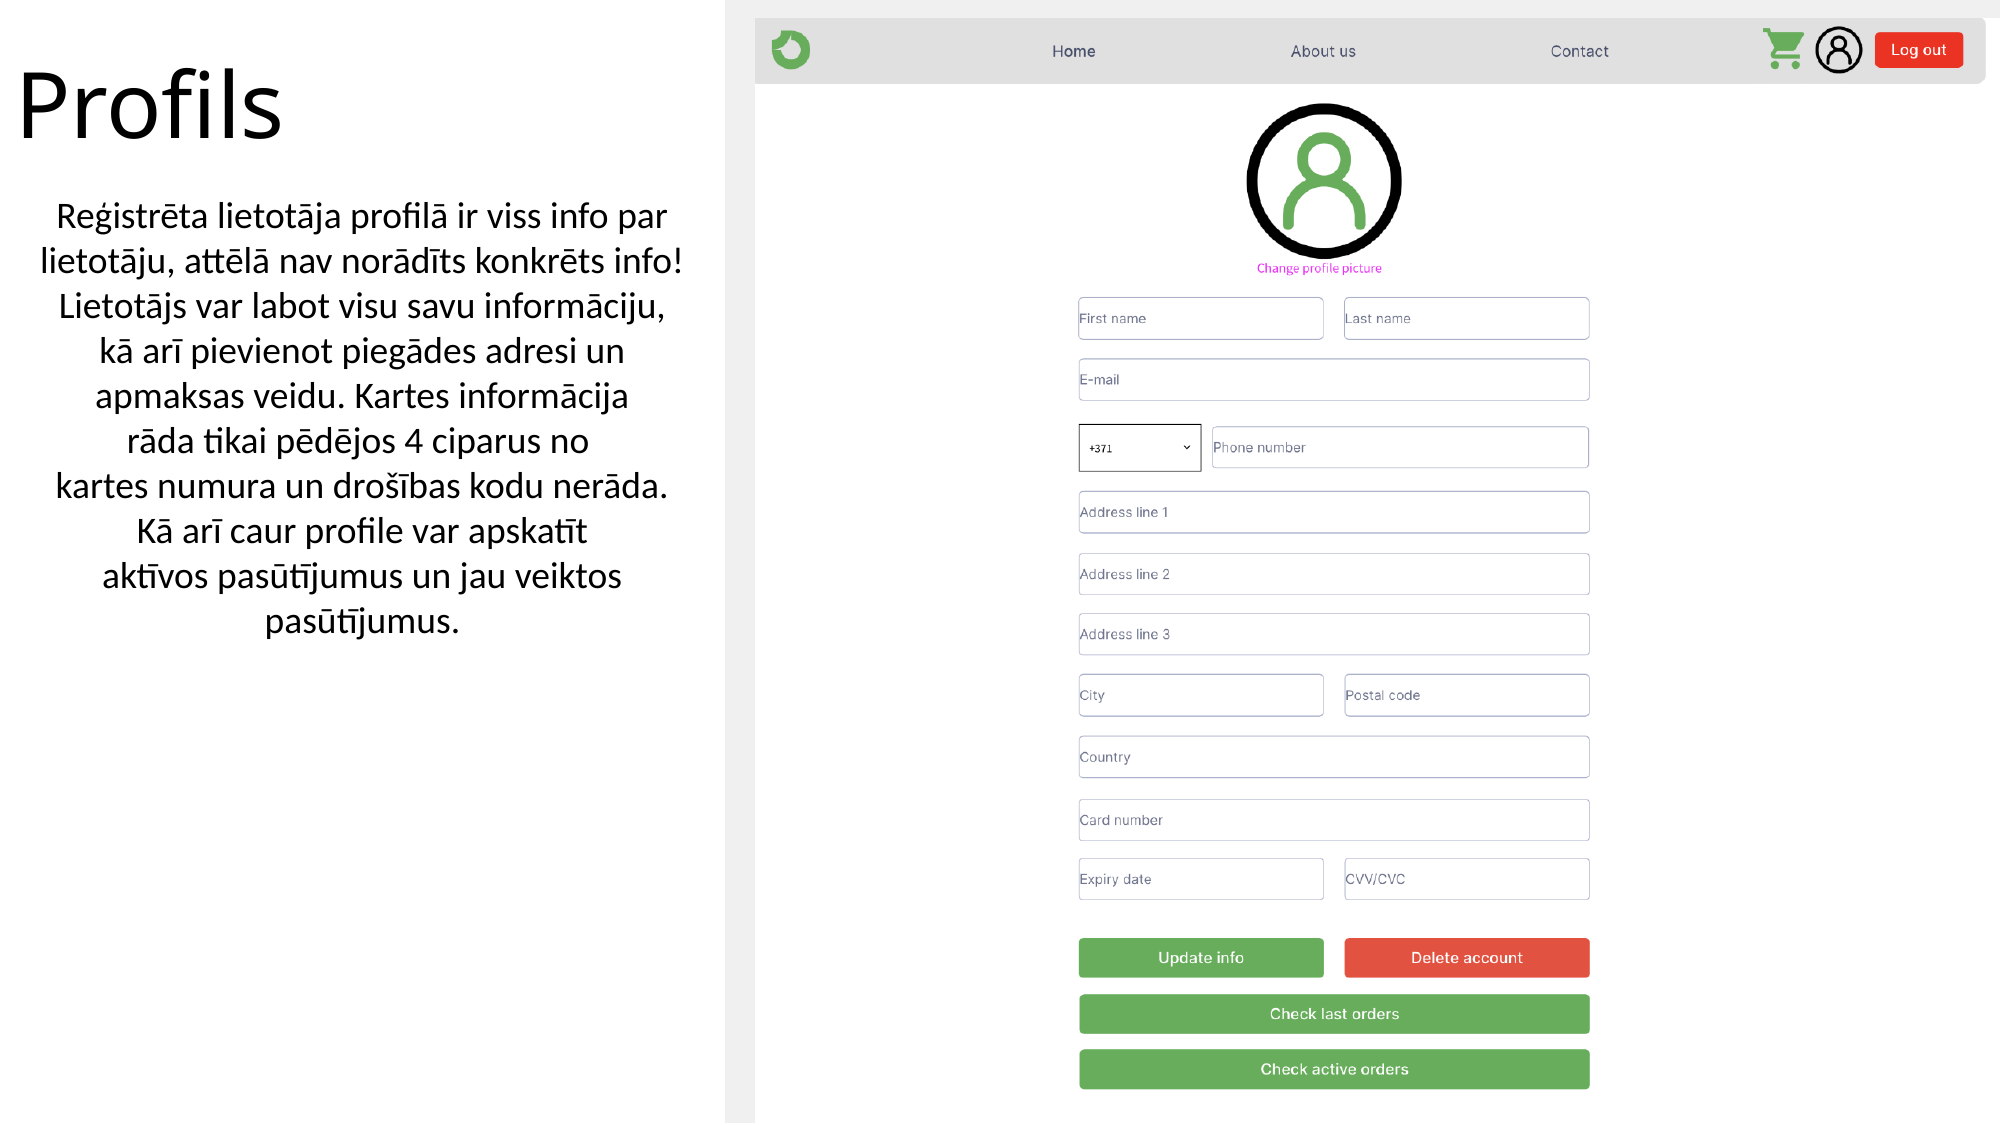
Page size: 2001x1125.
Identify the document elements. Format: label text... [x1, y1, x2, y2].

title Profils [0, 0, 724, 183]
picture [724, 0, 2000, 1123]
text_box Reģistrēta lietotāja profilā ir viss info par lietotāju, attēlā nav norādīts konkrēts info! Lietotājs var labot visu savu informāciju, kā arī pievienot piegādes adresi un apmaksas veidu. Kartes informācija rāda tikai pēdējos 4 ciparus no kartes numura un drošības kodu nerāda. Kā arī caur profile var apskatīt aktīvos pasūtījumus un jau veiktos pasūtījumus. [0, 183, 724, 649]
